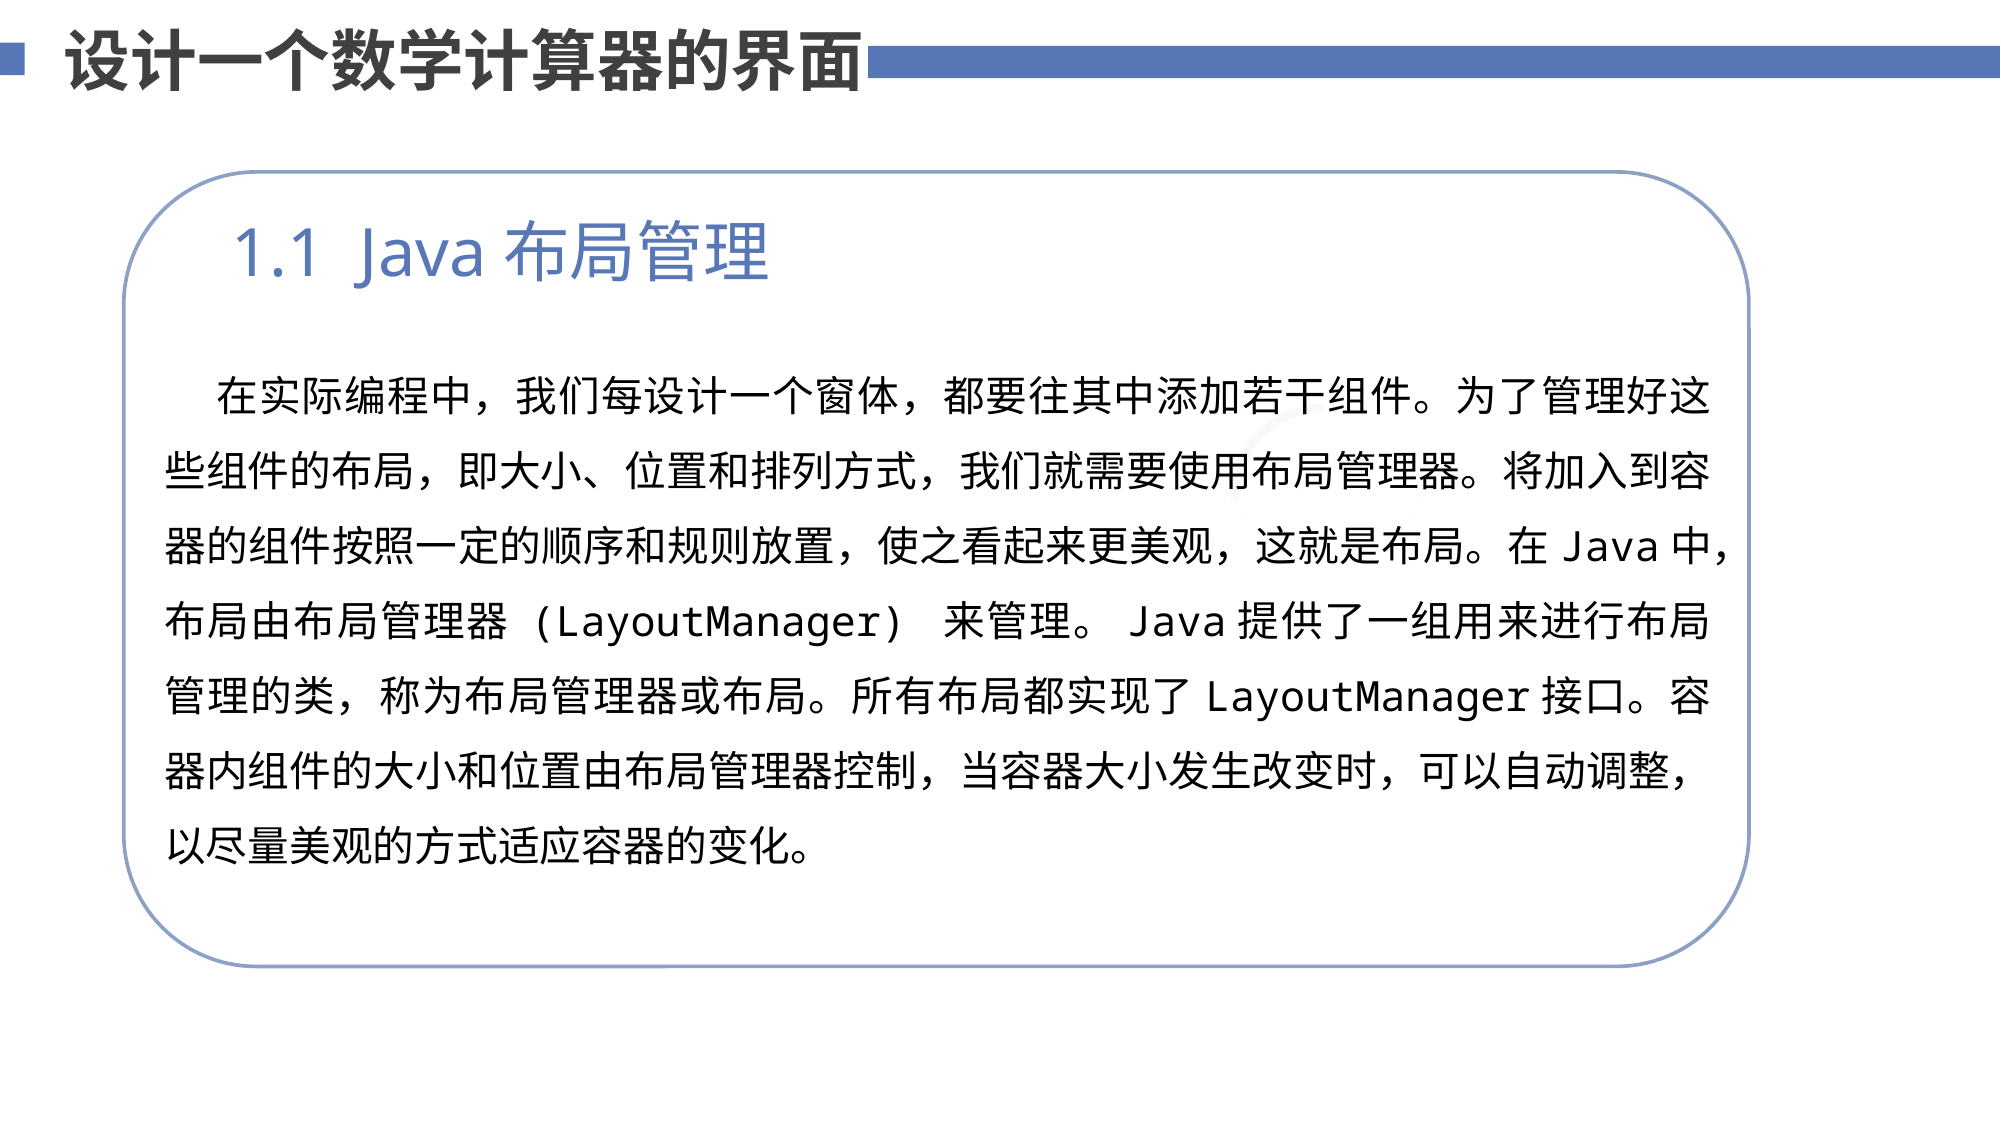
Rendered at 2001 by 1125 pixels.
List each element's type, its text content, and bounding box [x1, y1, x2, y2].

text_box 设计一个数学计算器的界面 [63, 18, 865, 99]
text_box [867, 45, 2000, 79]
text_box [122, 170, 1751, 968]
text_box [1234, 407, 1413, 587]
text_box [1451, 385, 1820, 591]
text_box [0, 41, 26, 76]
